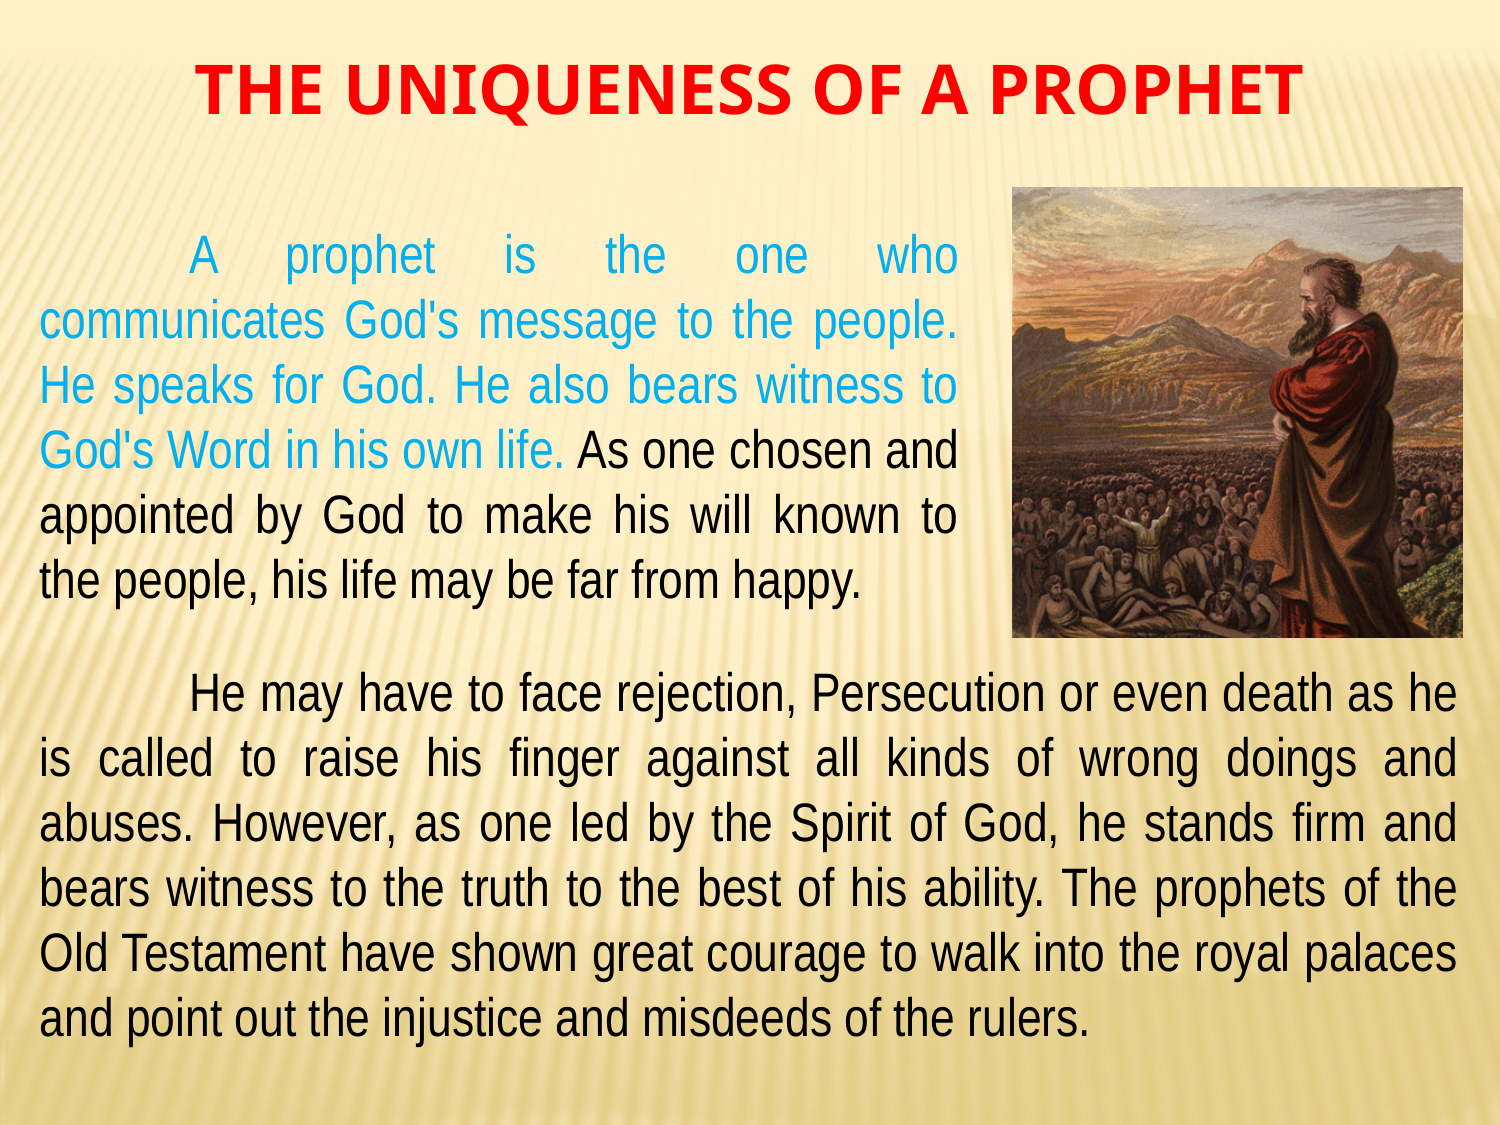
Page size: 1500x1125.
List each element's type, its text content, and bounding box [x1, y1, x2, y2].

text_box A prophet is the one who communicates God's message to the people. He speaks for God. He also bears witness to God's Word in his own life. As one chosen and appointed by God to make his will known to the people, his life may be far from happy. [24, 212, 975, 617]
picture [1012, 187, 1463, 638]
text_box THE UNIQUENESS OF A PROPHET [0, 38, 1500, 137]
text_box He may have to face rejection, Persecution or even death as he is called to raise his finger against all kinds of wrong doings and abuses. However, as one led by the Spirit of God, he stands firm and bears witness to the truth to the best of his ability. The prophets of the Old Testament have shown great courage to walk into the royal palaces and point out the injustice and misdeeds of the rulers. [24, 649, 1475, 1055]
